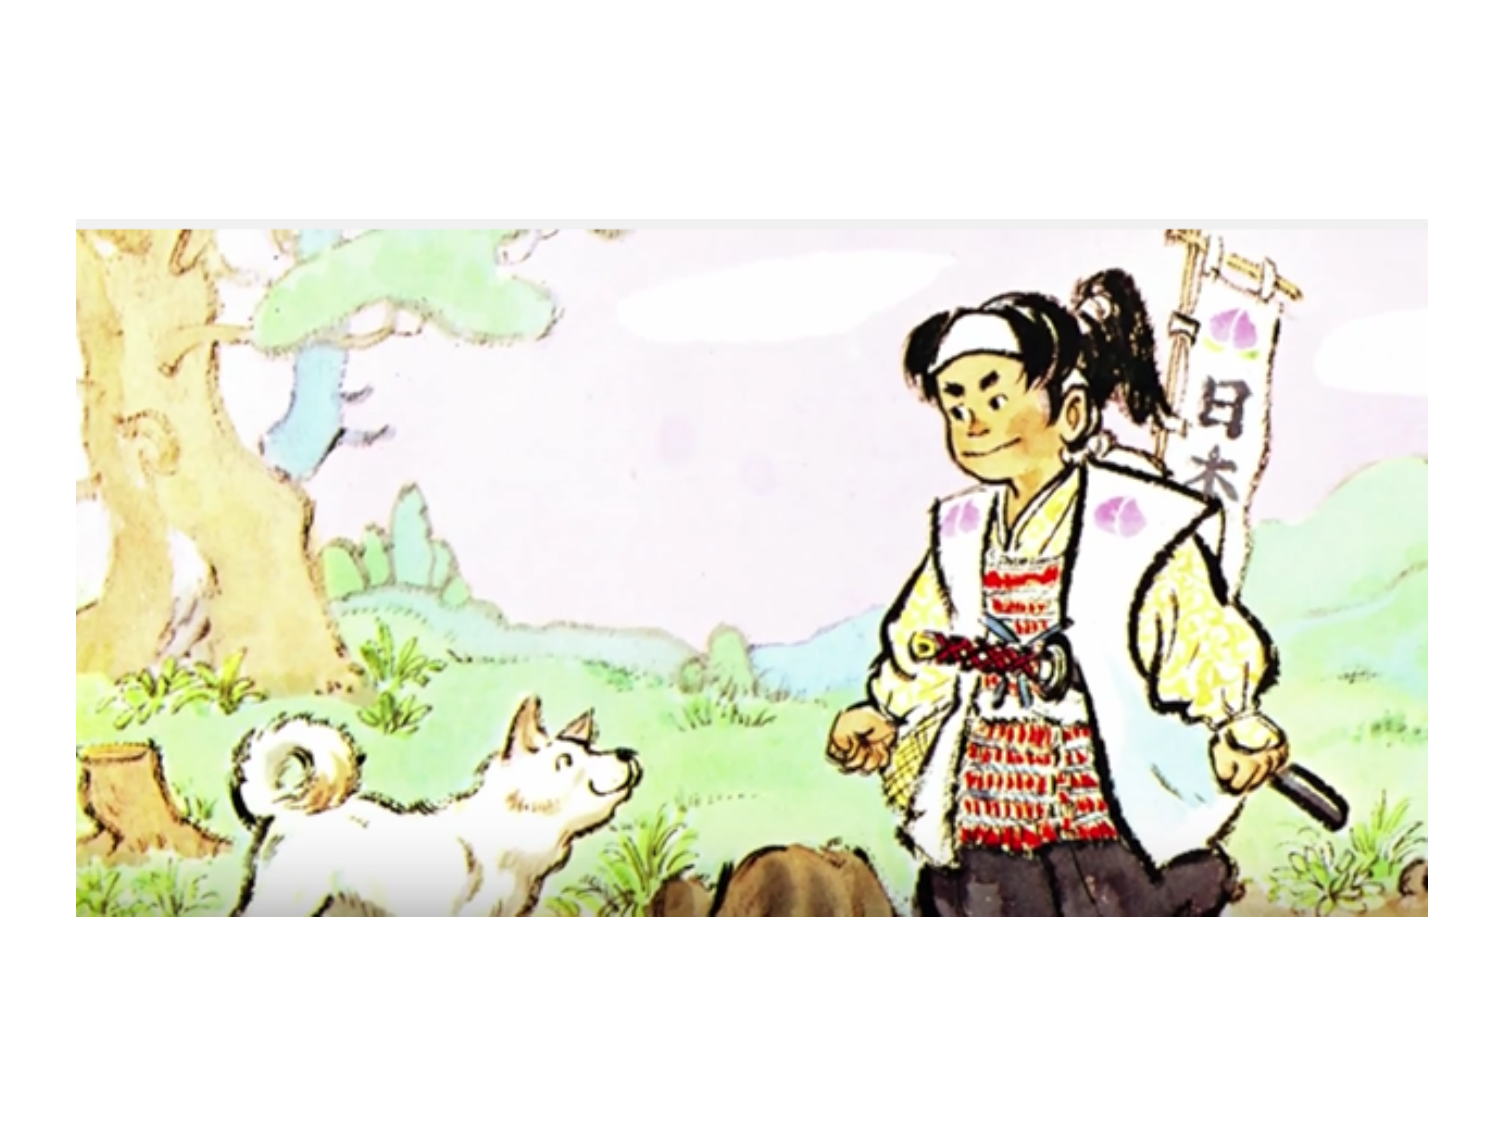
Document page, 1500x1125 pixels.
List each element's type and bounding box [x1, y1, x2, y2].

list [76, 219, 1428, 918]
